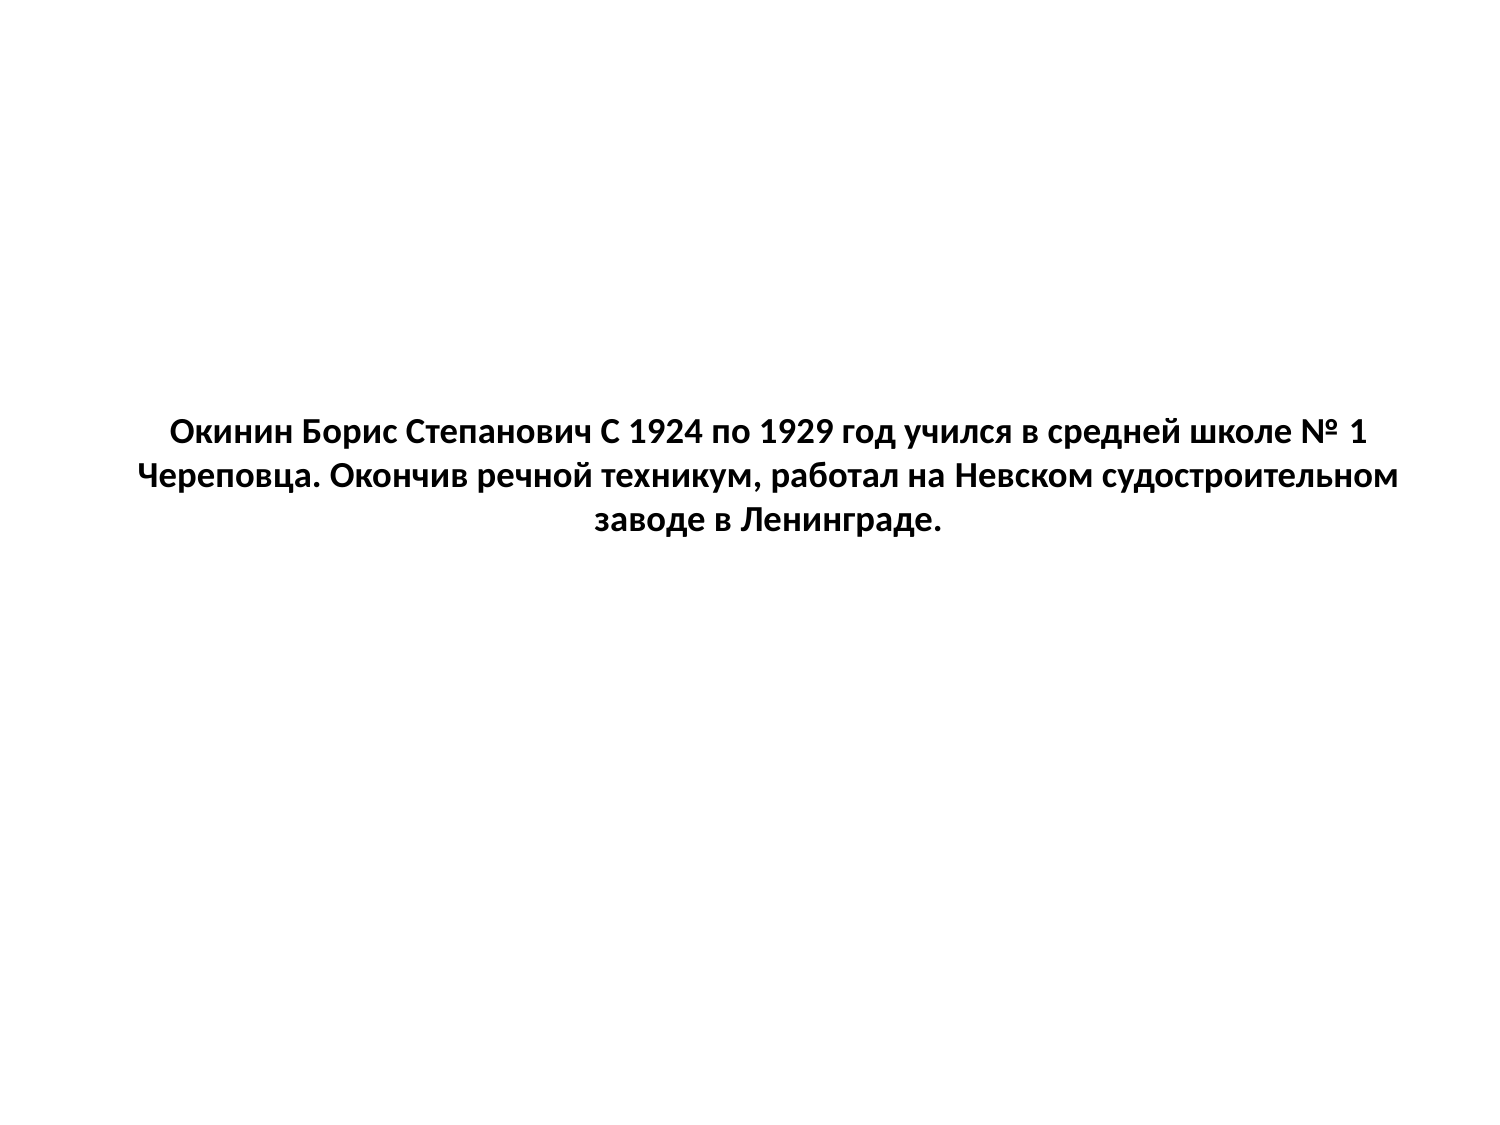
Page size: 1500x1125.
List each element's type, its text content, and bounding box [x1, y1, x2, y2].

title Окинин Борис Степанович С 1924 по 1929 год учился в средней школе № 1 Череповца. Окончив речной техникум, работал на Невском судостроительном заводе в Ленинграде. [93, 398, 1444, 586]
